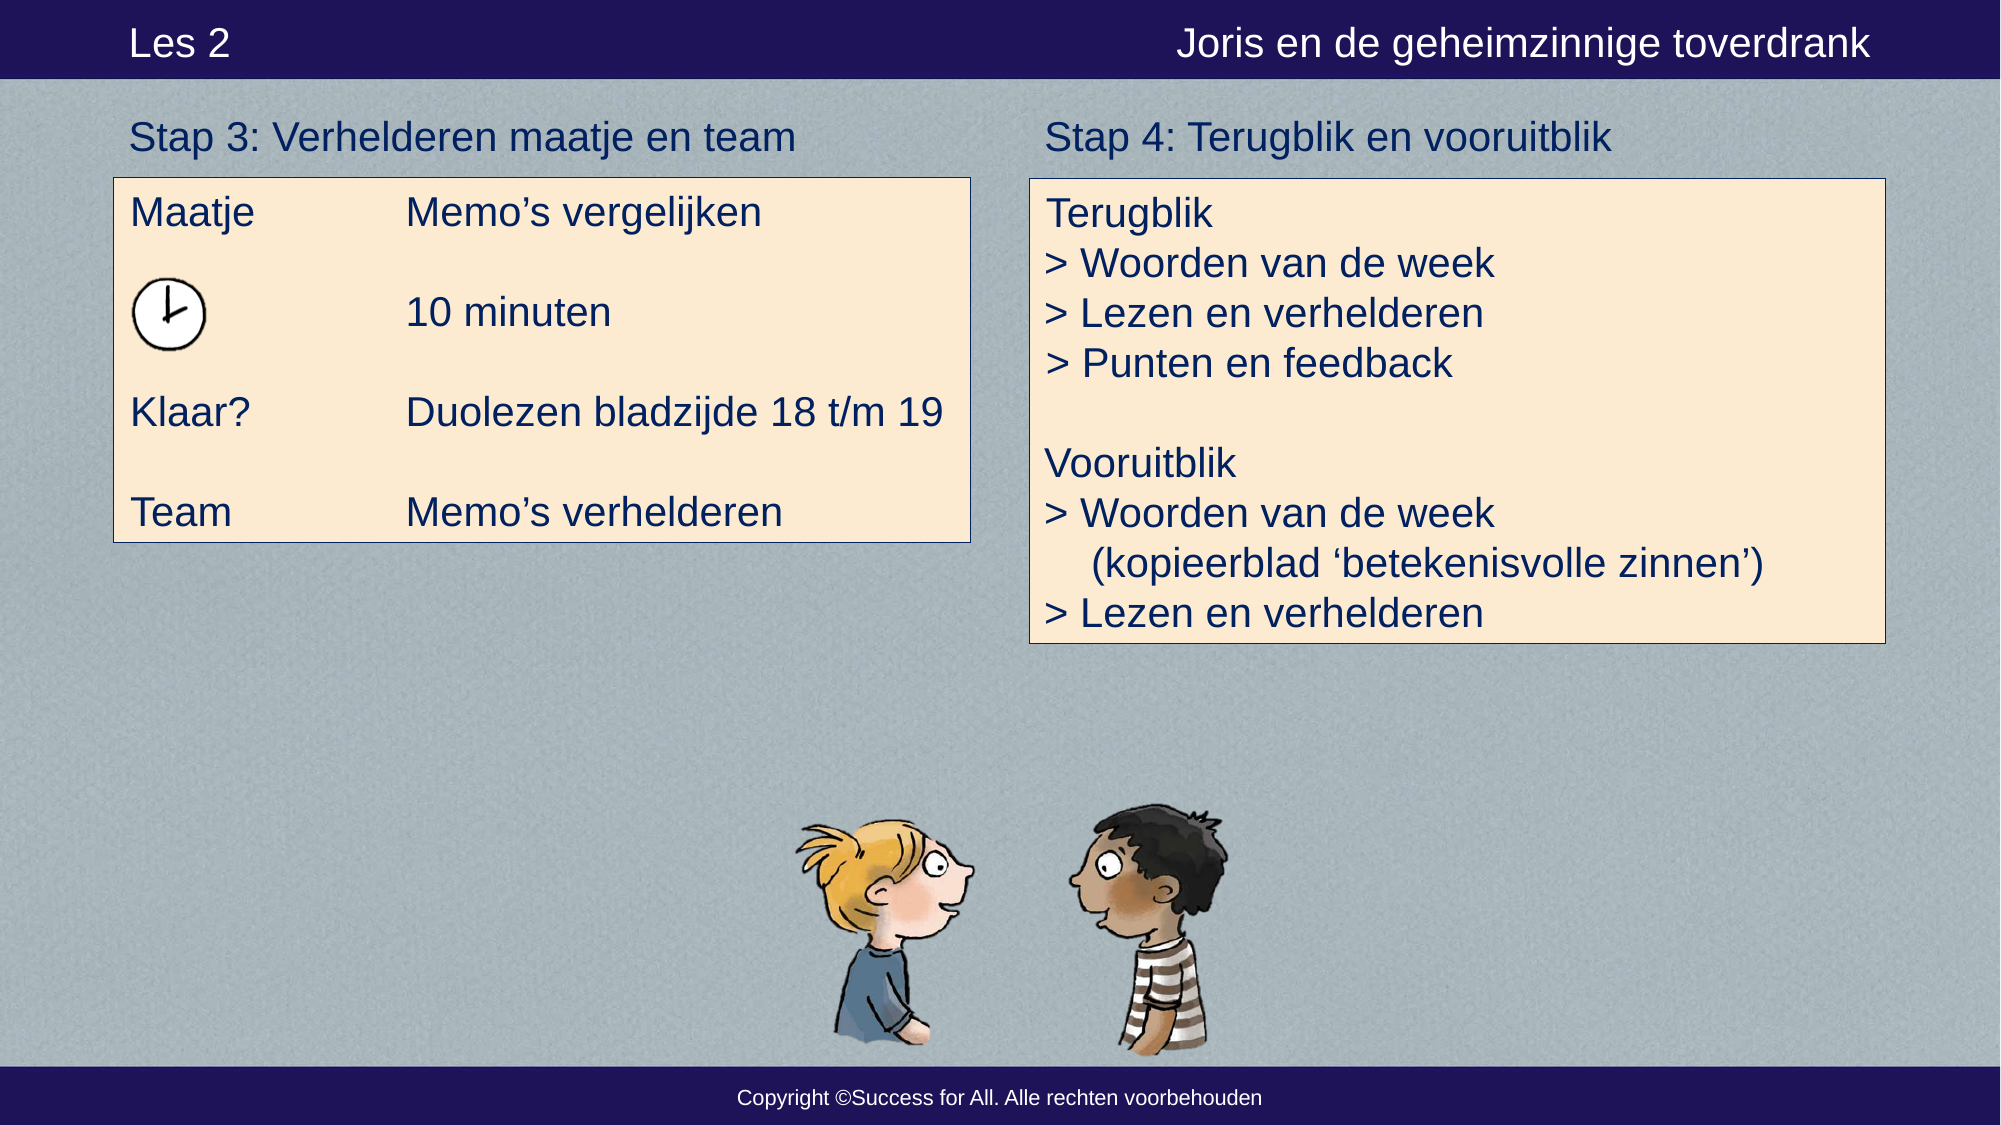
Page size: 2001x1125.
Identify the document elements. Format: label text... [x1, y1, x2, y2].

text_box Maatje Memo’s vergelijken 10 minuten Klaar? Duolezen bladzijde 18 t/m 19 Team Memo’s verhelderen [113, 177, 971, 543]
text_box Joris en de geheimzinnige toverdrank [999, 8, 1886, 73]
text_box Copyright ©Success for All. Alle rechten voorbehouden [0, 1076, 2000, 1125]
text_box Terugblik > Woorden van de week > Lezen en verhelderen > Punten en feedback Vooruitblik > Woorden van de week (kopieerblad ‘betekenisvolle zinnen’) > Lezen en verhelderen [1029, 178, 1886, 644]
text_box Stap 3: Verhelderen maatje en team [114, 101, 907, 167]
picture [0, 0, 2001, 1125]
text_box Les 2 [114, 8, 354, 73]
text_box Stap 4: Terugblik en vooruitblik [1029, 101, 1822, 167]
